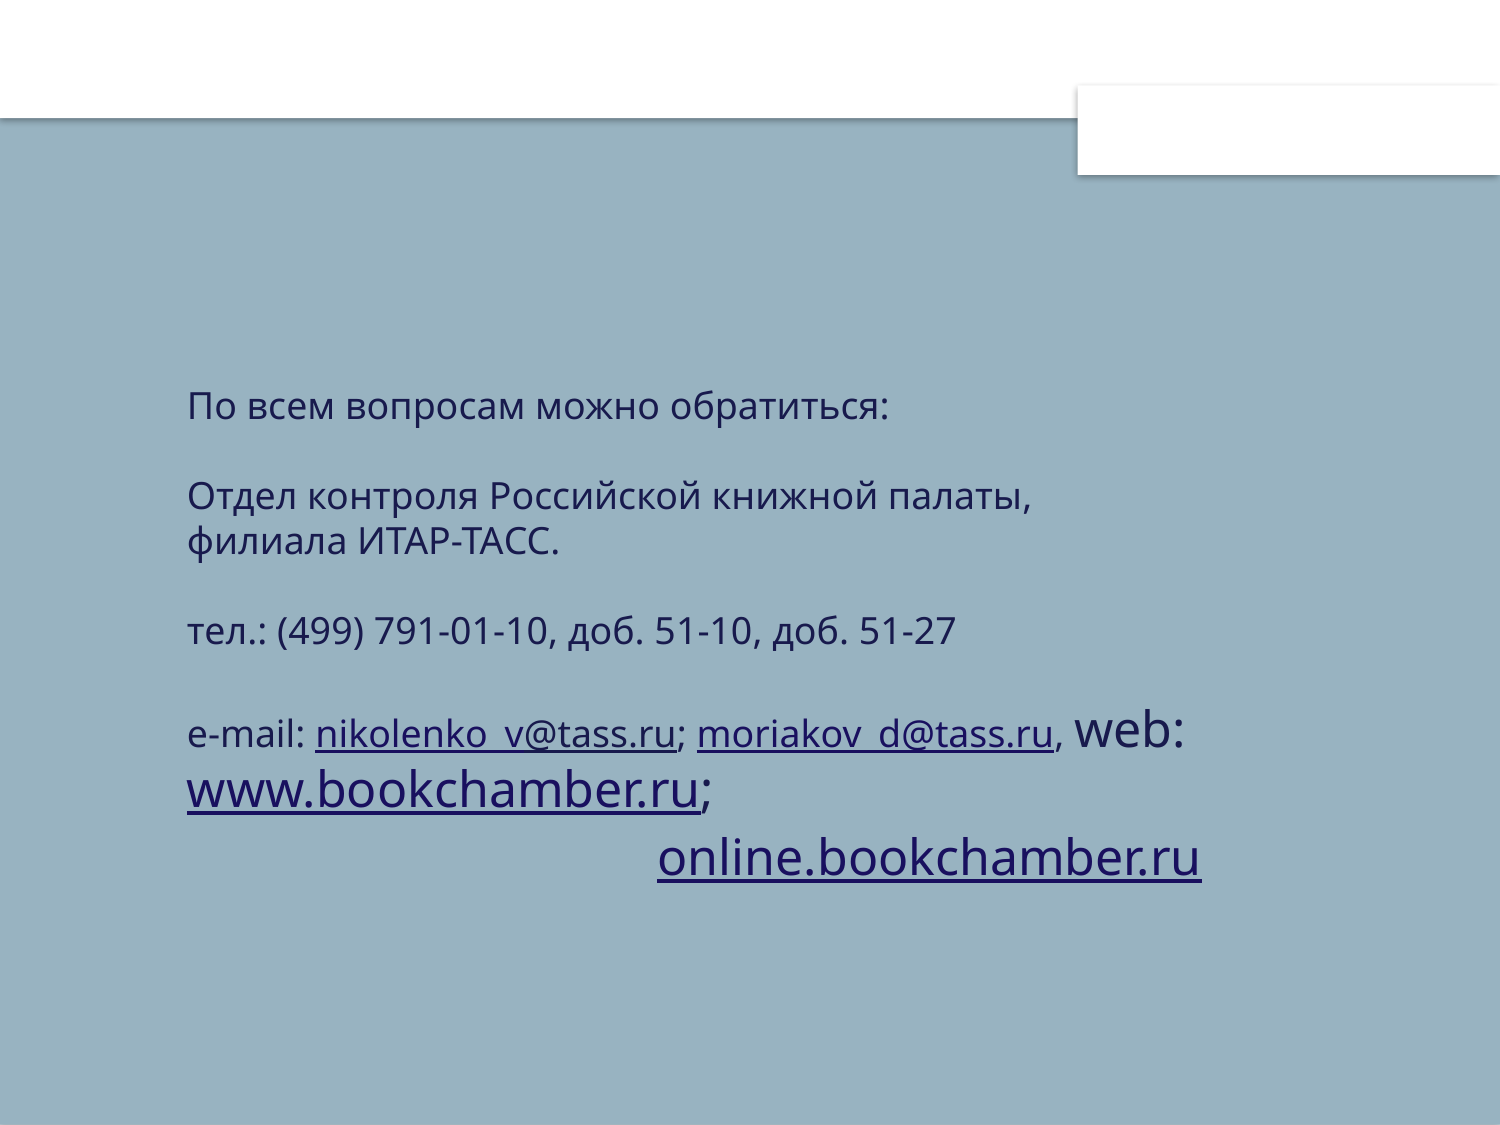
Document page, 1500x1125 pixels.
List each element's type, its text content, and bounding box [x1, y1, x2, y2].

text_box По всем вопросам можно обратиться: Отдел контроля Российской книжной палаты, филиала ИТАР-ТАСС. тел.: (499) 791-01-10, доб. 51-10, доб. 51-27 e-mail: nikolenko_v@tass.ru; moriakov_d@tass.ru, web: www.bookchamber.ru; online.bookchamber.ru [172, 374, 1217, 953]
